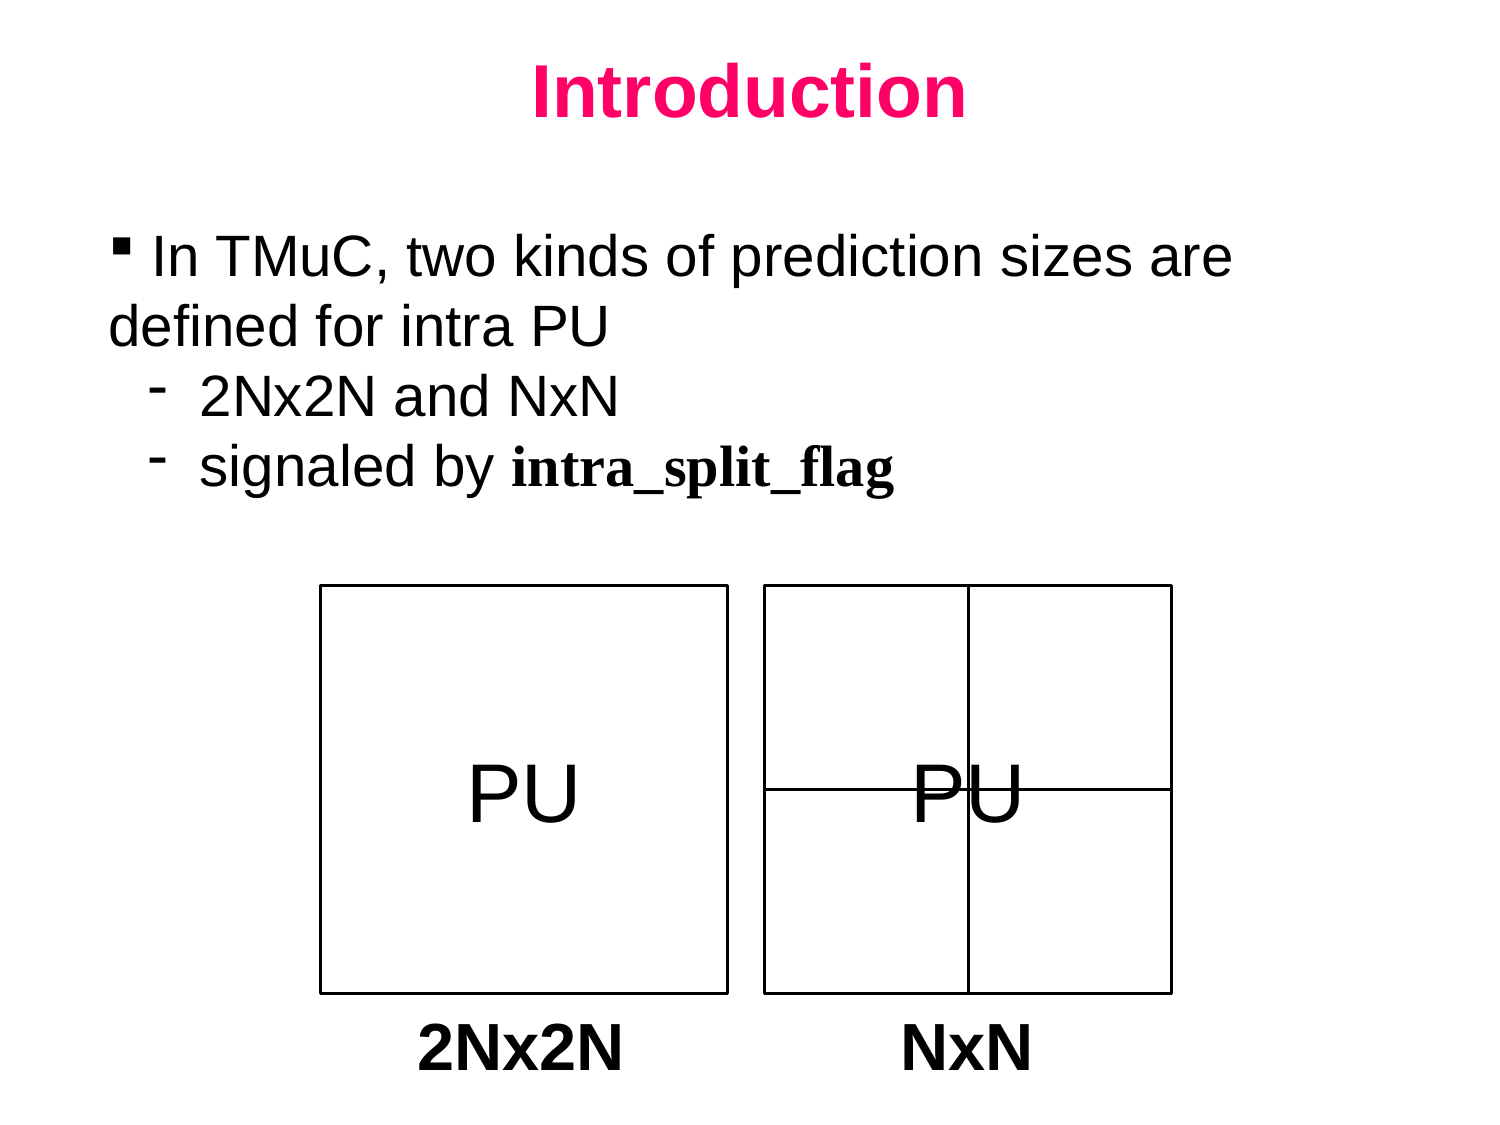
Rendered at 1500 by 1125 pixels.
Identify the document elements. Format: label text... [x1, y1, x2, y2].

text_box NxN [761, 1001, 1172, 1091]
text_box 2Nx2N [316, 999, 727, 1091]
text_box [319, 585, 1173, 994]
text_box In TMuC, two kinds of prediction sizes are defined for intra PU 2Nx2N and NxN signaled by intra_split_flag [93, 210, 1418, 506]
title Introduction [75, 45, 1425, 129]
